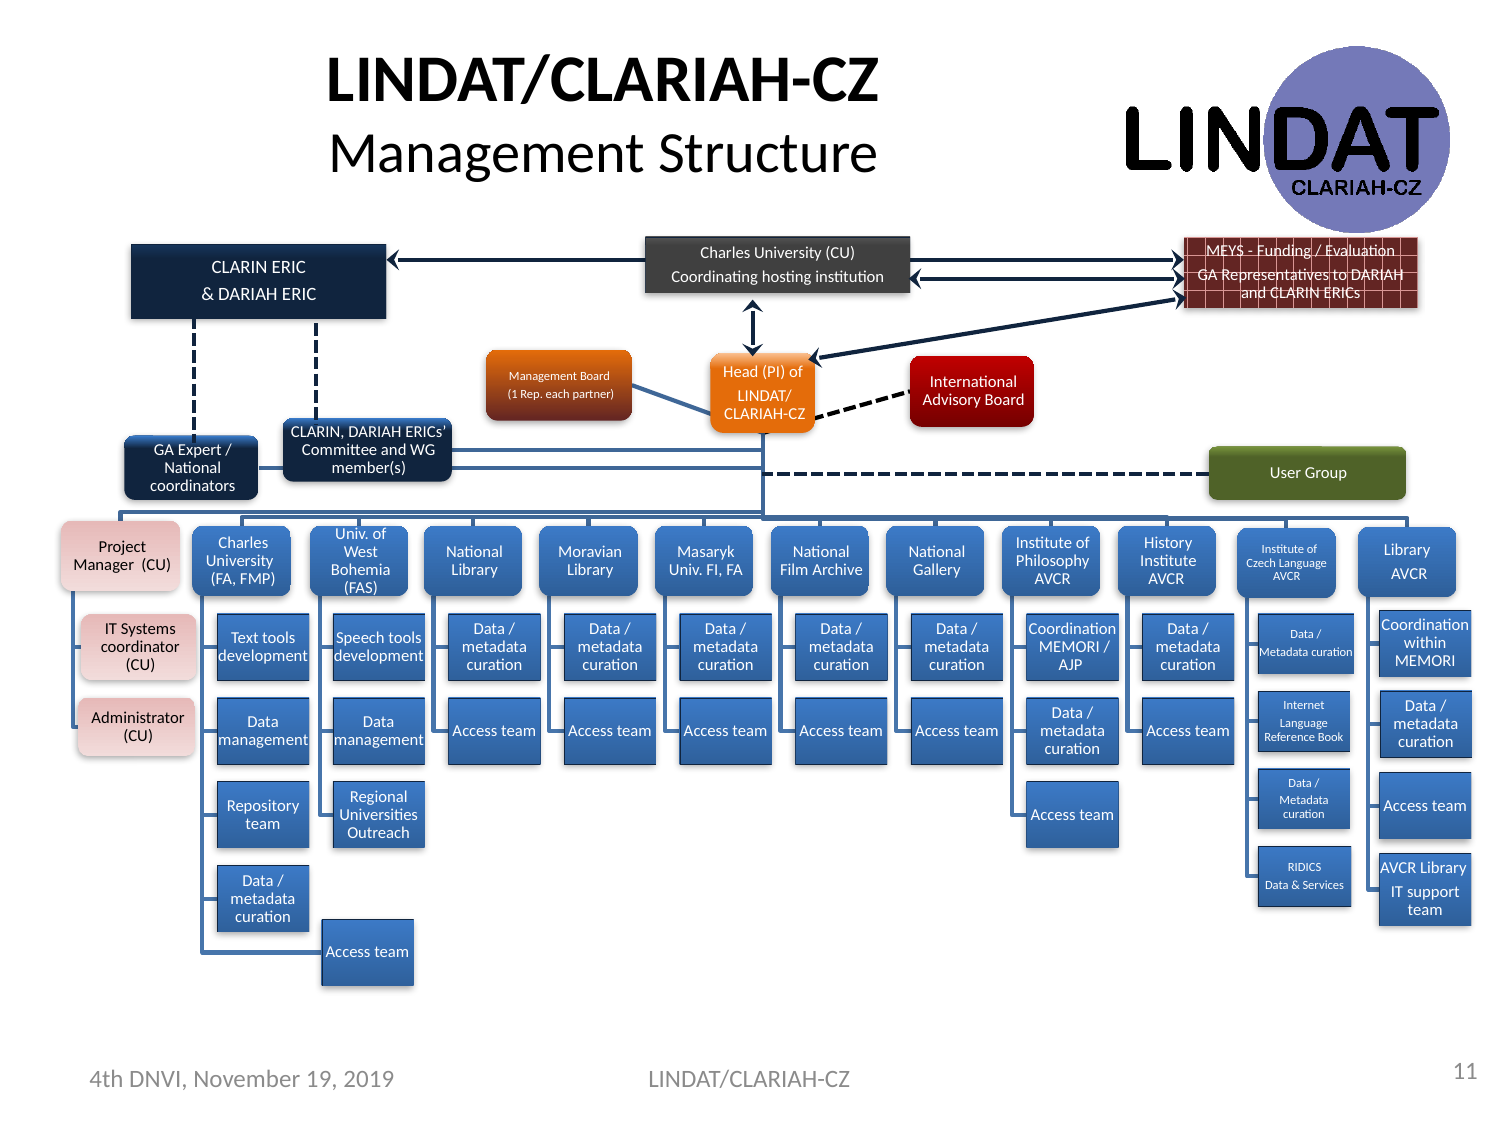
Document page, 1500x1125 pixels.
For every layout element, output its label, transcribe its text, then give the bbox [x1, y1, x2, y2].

slide_number 11 [1039, 1030, 1493, 1109]
footer LINDAT/CLARIAH-CZ [511, 1047, 987, 1108]
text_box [51, 215, 1500, 1017]
title LINDAT/CLARIAH-CZ Management Structure [47, 15, 1160, 204]
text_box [808, 297, 1187, 360]
picture [1126, 46, 1450, 215]
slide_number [74, 1047, 425, 1108]
